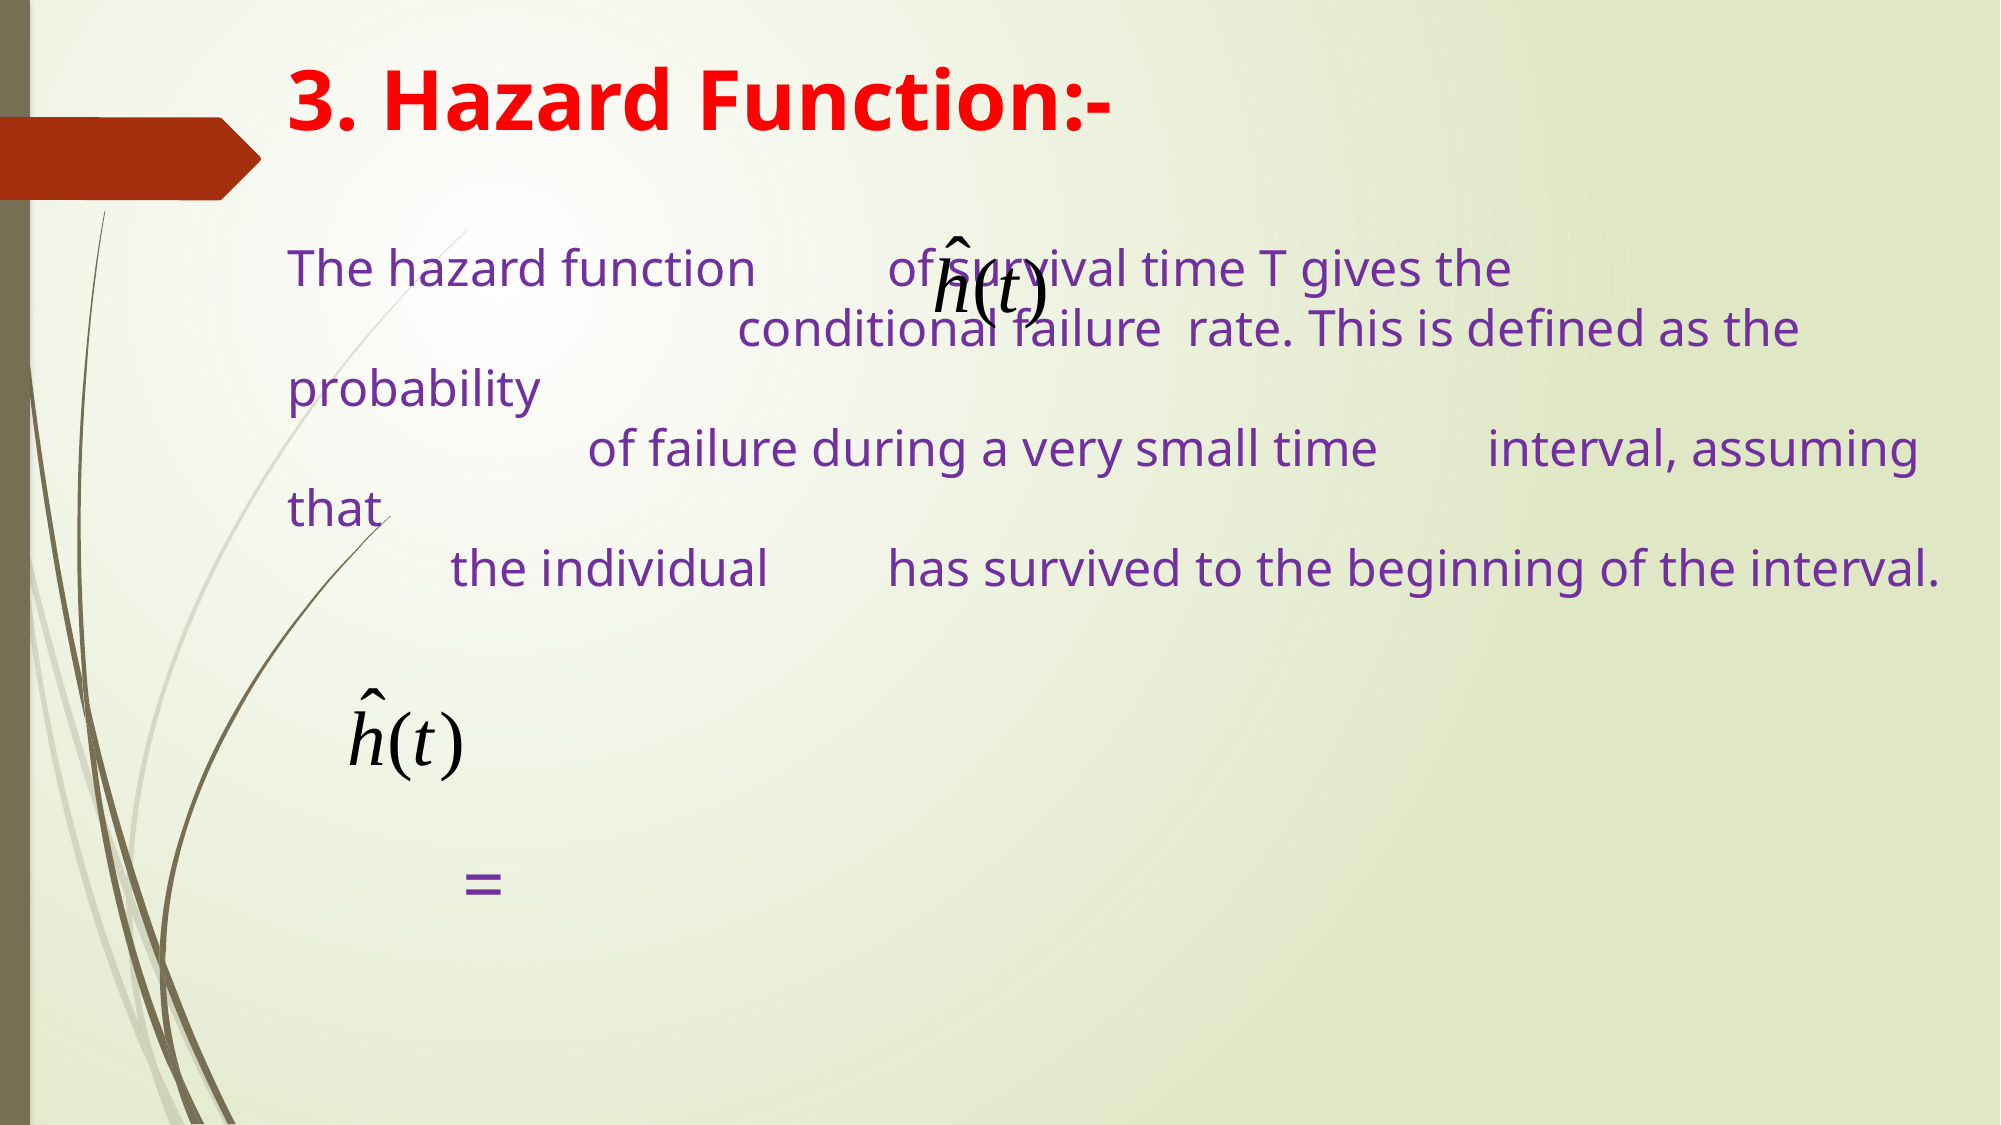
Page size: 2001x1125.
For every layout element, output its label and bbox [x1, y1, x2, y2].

text_box [920, 222, 1063, 346]
text_box [335, 675, 478, 799]
